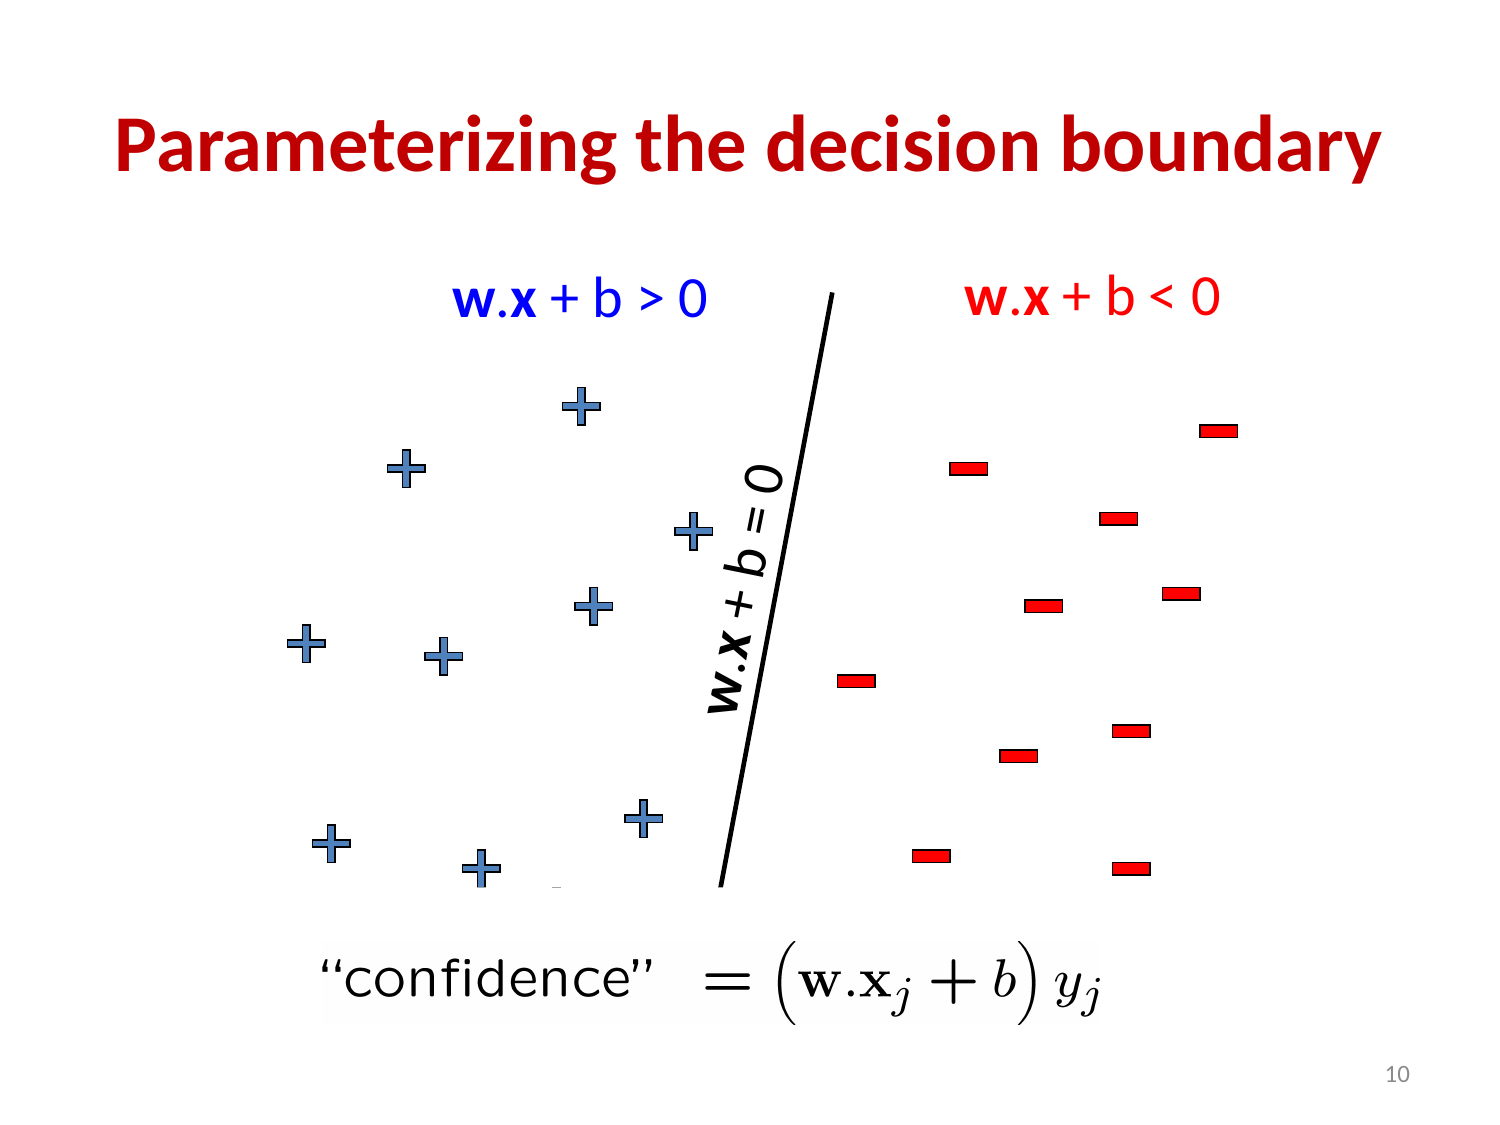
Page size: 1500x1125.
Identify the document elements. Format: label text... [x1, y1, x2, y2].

picture [322, 941, 1101, 1026]
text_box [824, 424, 1238, 913]
text_box w.x + b < 0 [950, 249, 1240, 335]
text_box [287, 387, 713, 926]
text_box w.x + b = 0 [716, 437, 808, 738]
text_box [48, 885, 1389, 1052]
title Parameterizing the decision boundary [75, 45, 1425, 233]
text_box w.x + b > 0 [437, 251, 727, 337]
slide_number 10 [1074, 1042, 1425, 1103]
